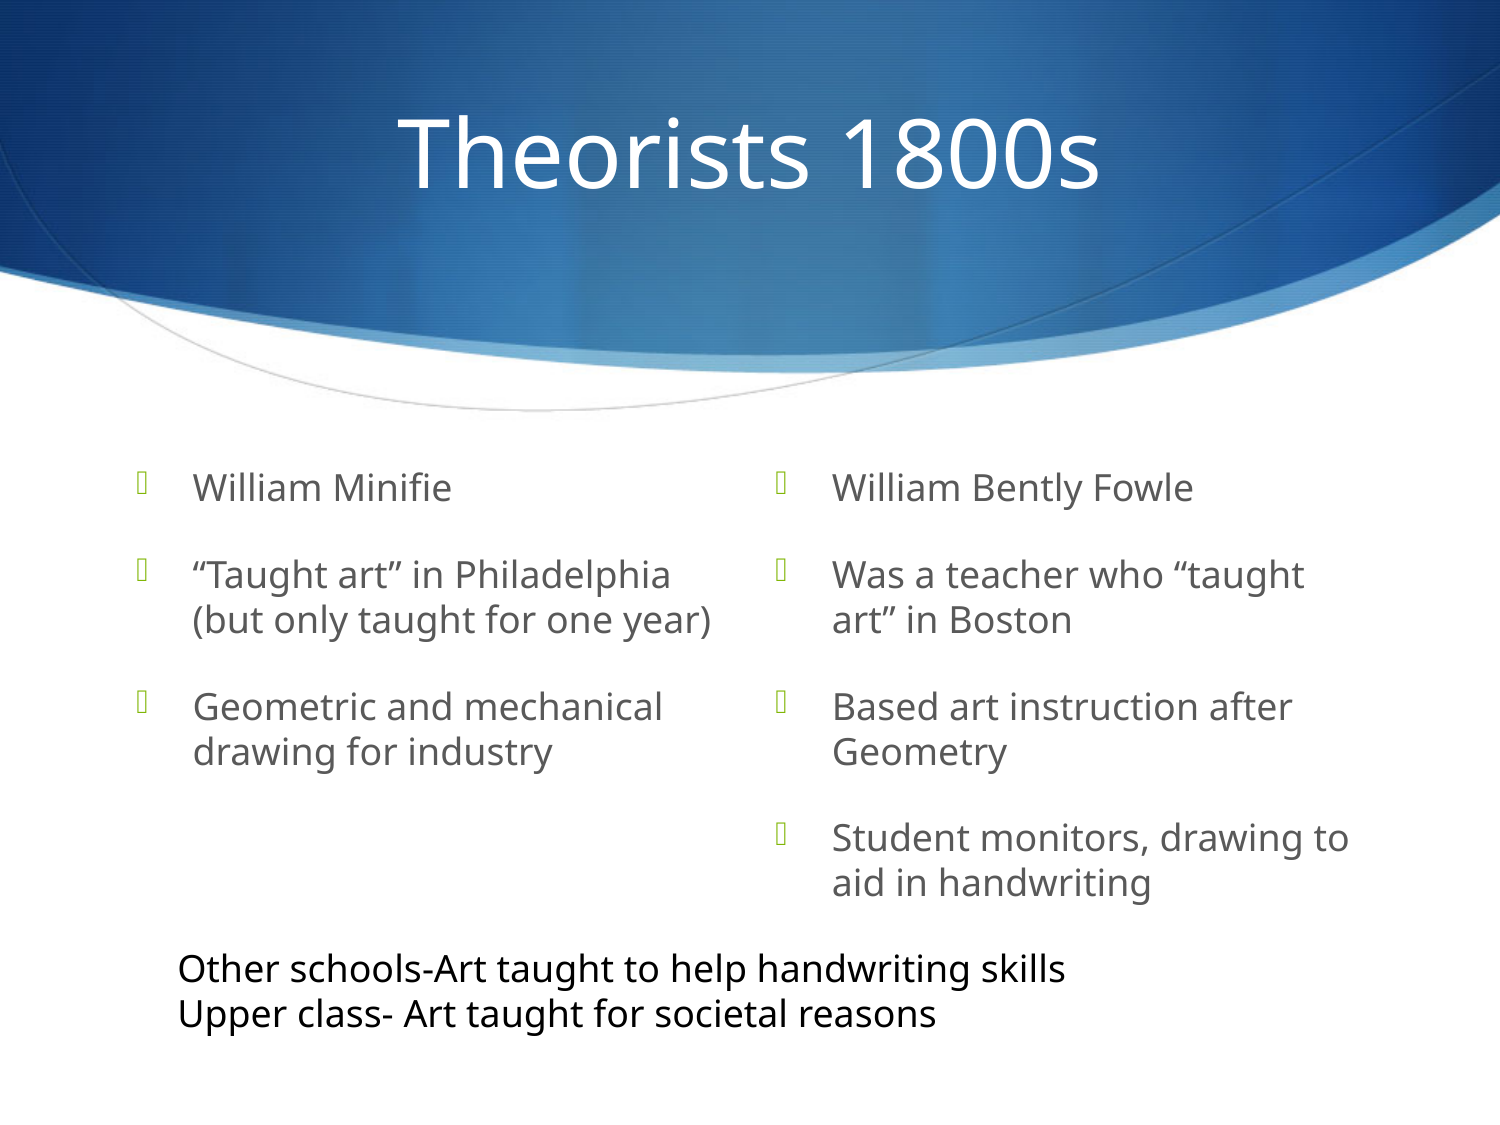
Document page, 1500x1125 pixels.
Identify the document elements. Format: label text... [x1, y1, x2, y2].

list William Minifie “Taught art” in Philadelphia (but only taught for one year) Geometric and mechanical drawing for industry [121, 456, 740, 938]
list William Bently Fowle Was a teacher who “taught art” in Boston Based art instruction after Geometry Student monitors, drawing to aid in handwriting [760, 456, 1379, 937]
picture [0, 0, 1500, 1125]
text_box Other schools-Art taught to help handwriting skills Upper class- Art taught for societal reasons [162, 937, 1467, 1043]
title Theorists 1800s [75, 56, 1425, 245]
